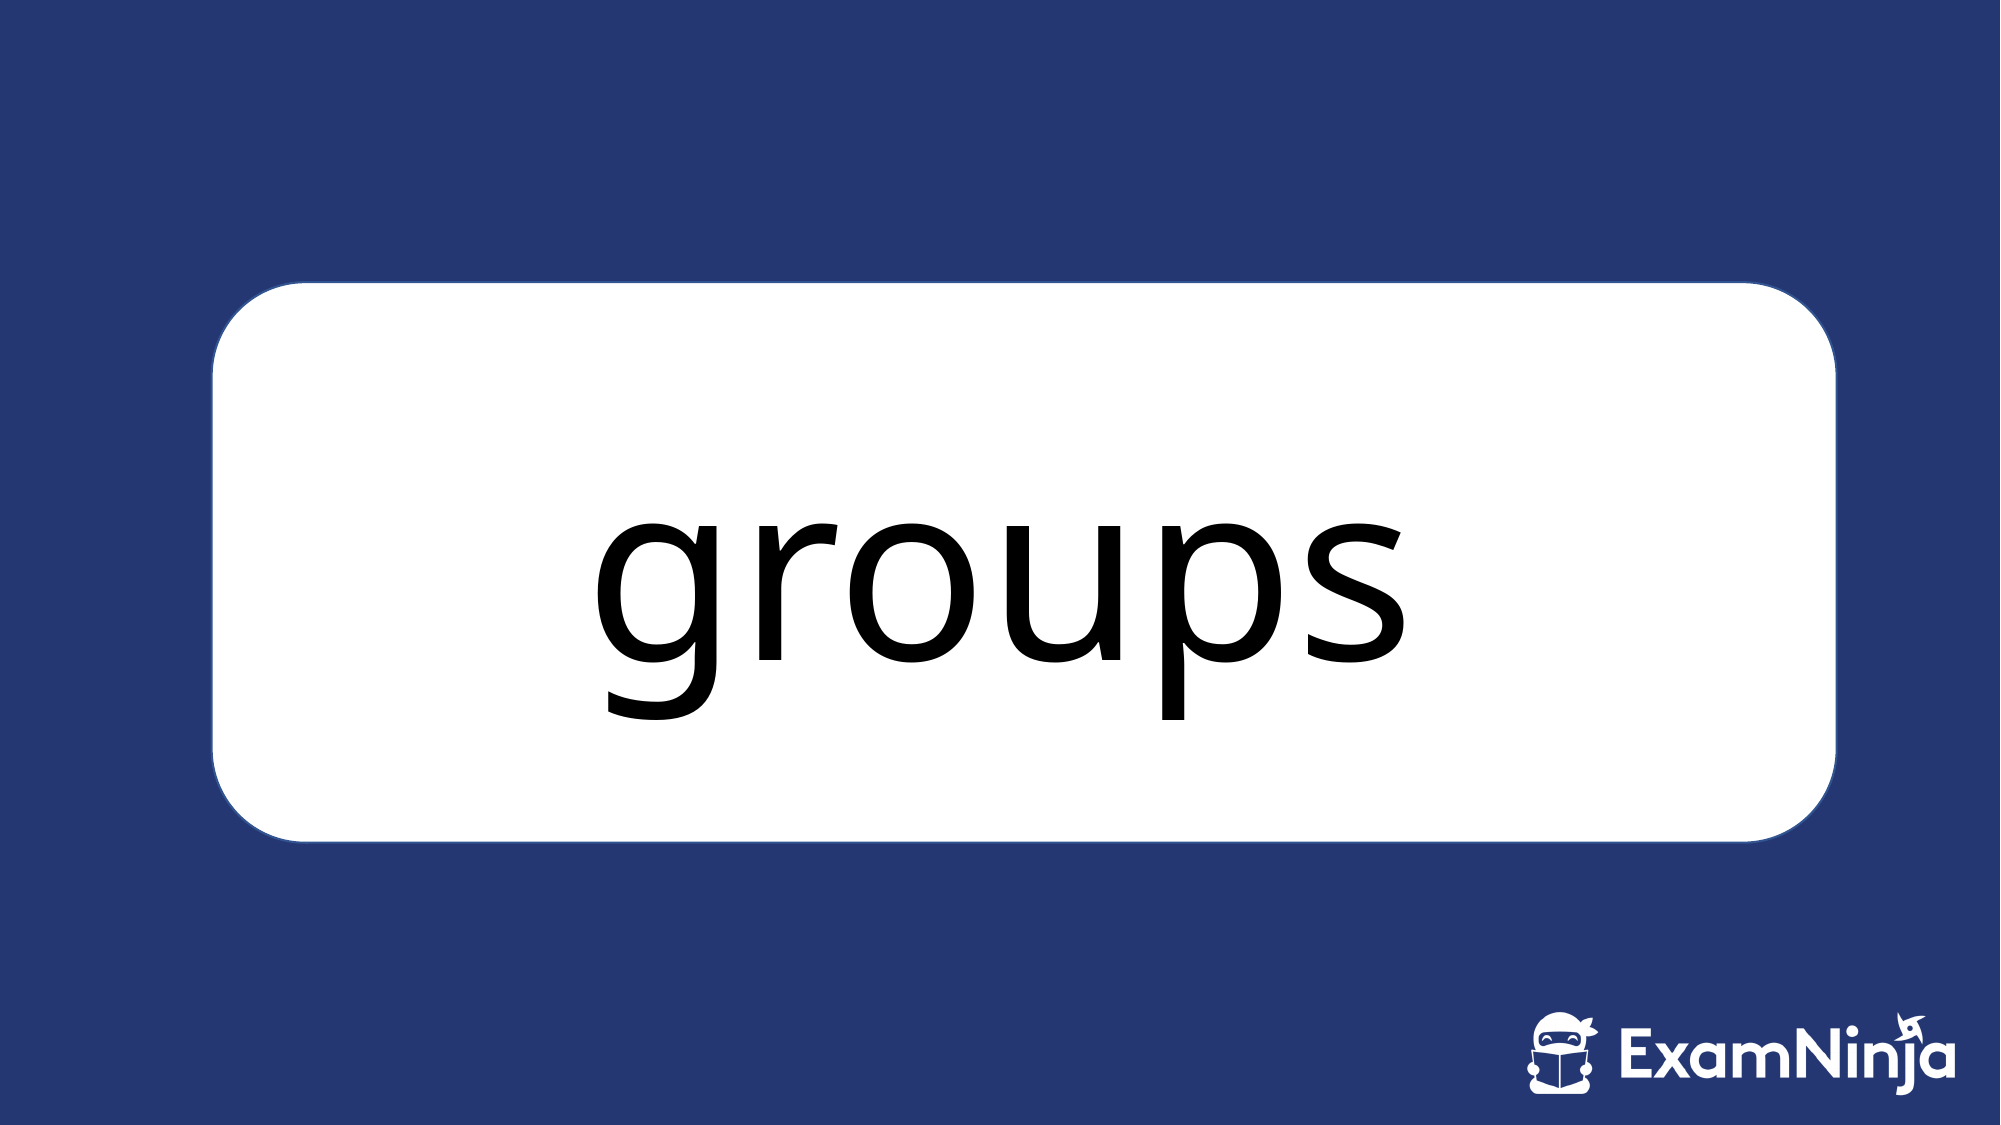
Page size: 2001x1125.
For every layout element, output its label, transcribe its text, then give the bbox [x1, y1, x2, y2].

text_box groups [143, 403, 1857, 719]
picture [1501, 1003, 1979, 1102]
text_box [210, 281, 1838, 403]
text_box [210, 719, 1838, 844]
